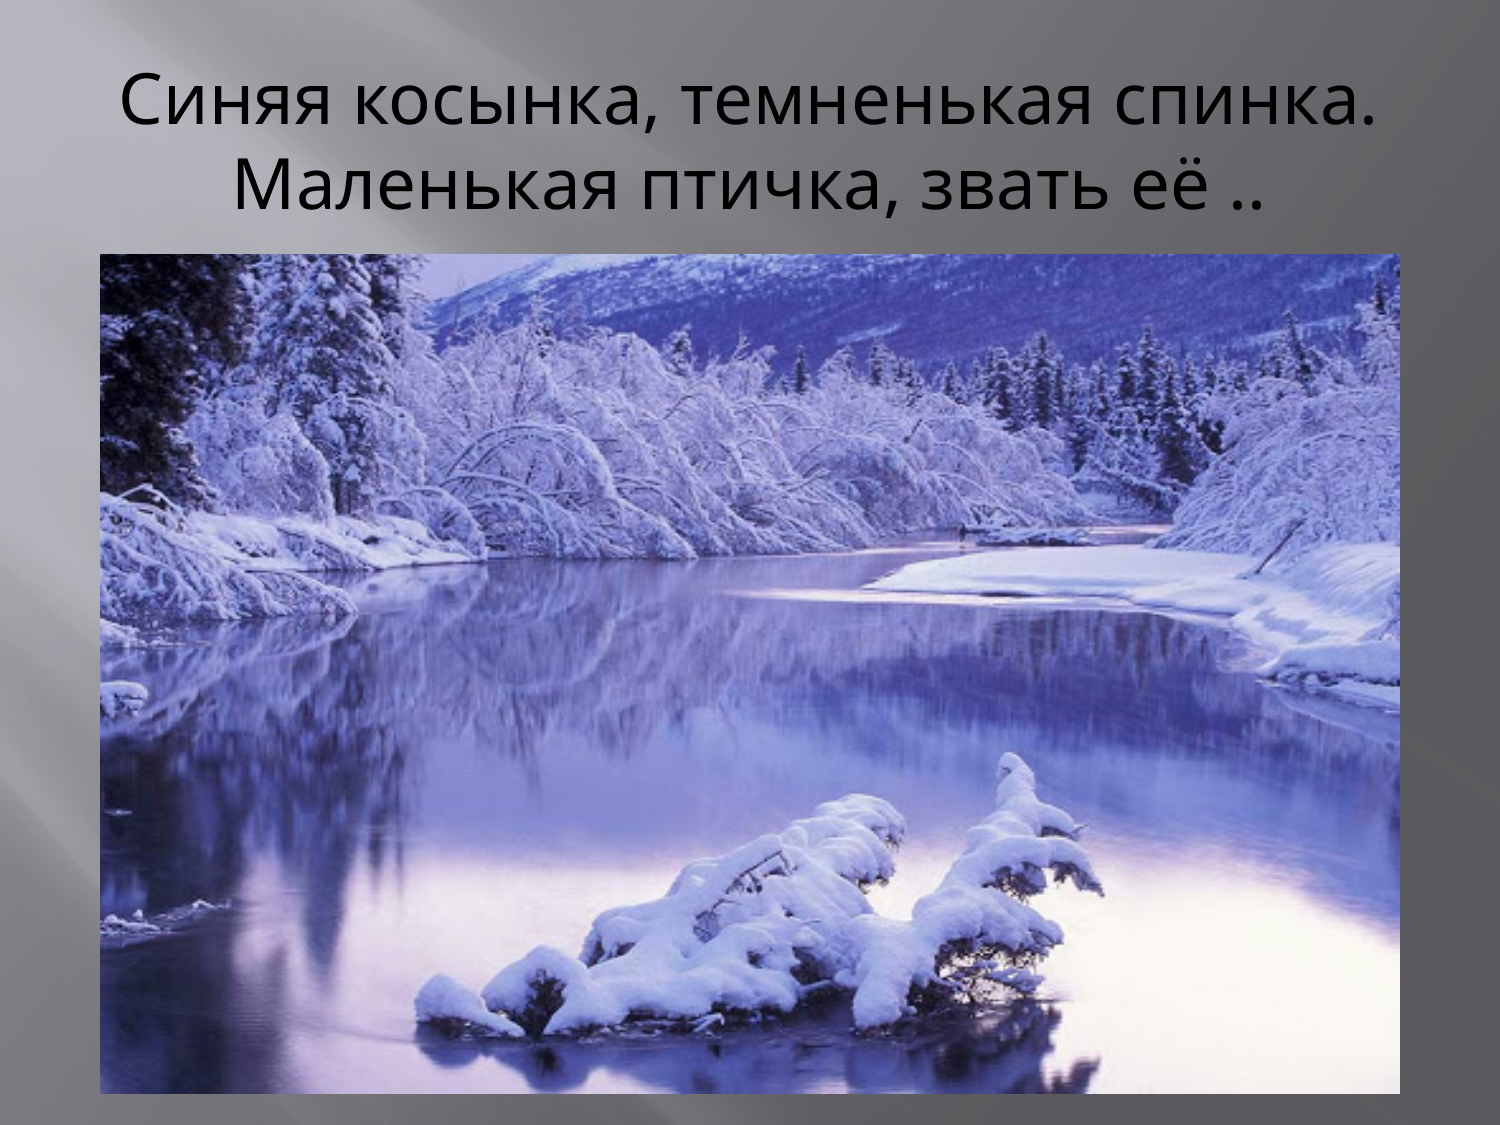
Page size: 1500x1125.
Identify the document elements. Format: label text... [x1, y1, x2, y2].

title Синяя косынка, темненькая спинка. Маленькая птичка, звать её .. [75, 45, 1425, 233]
picture [100, 254, 1400, 1095]
